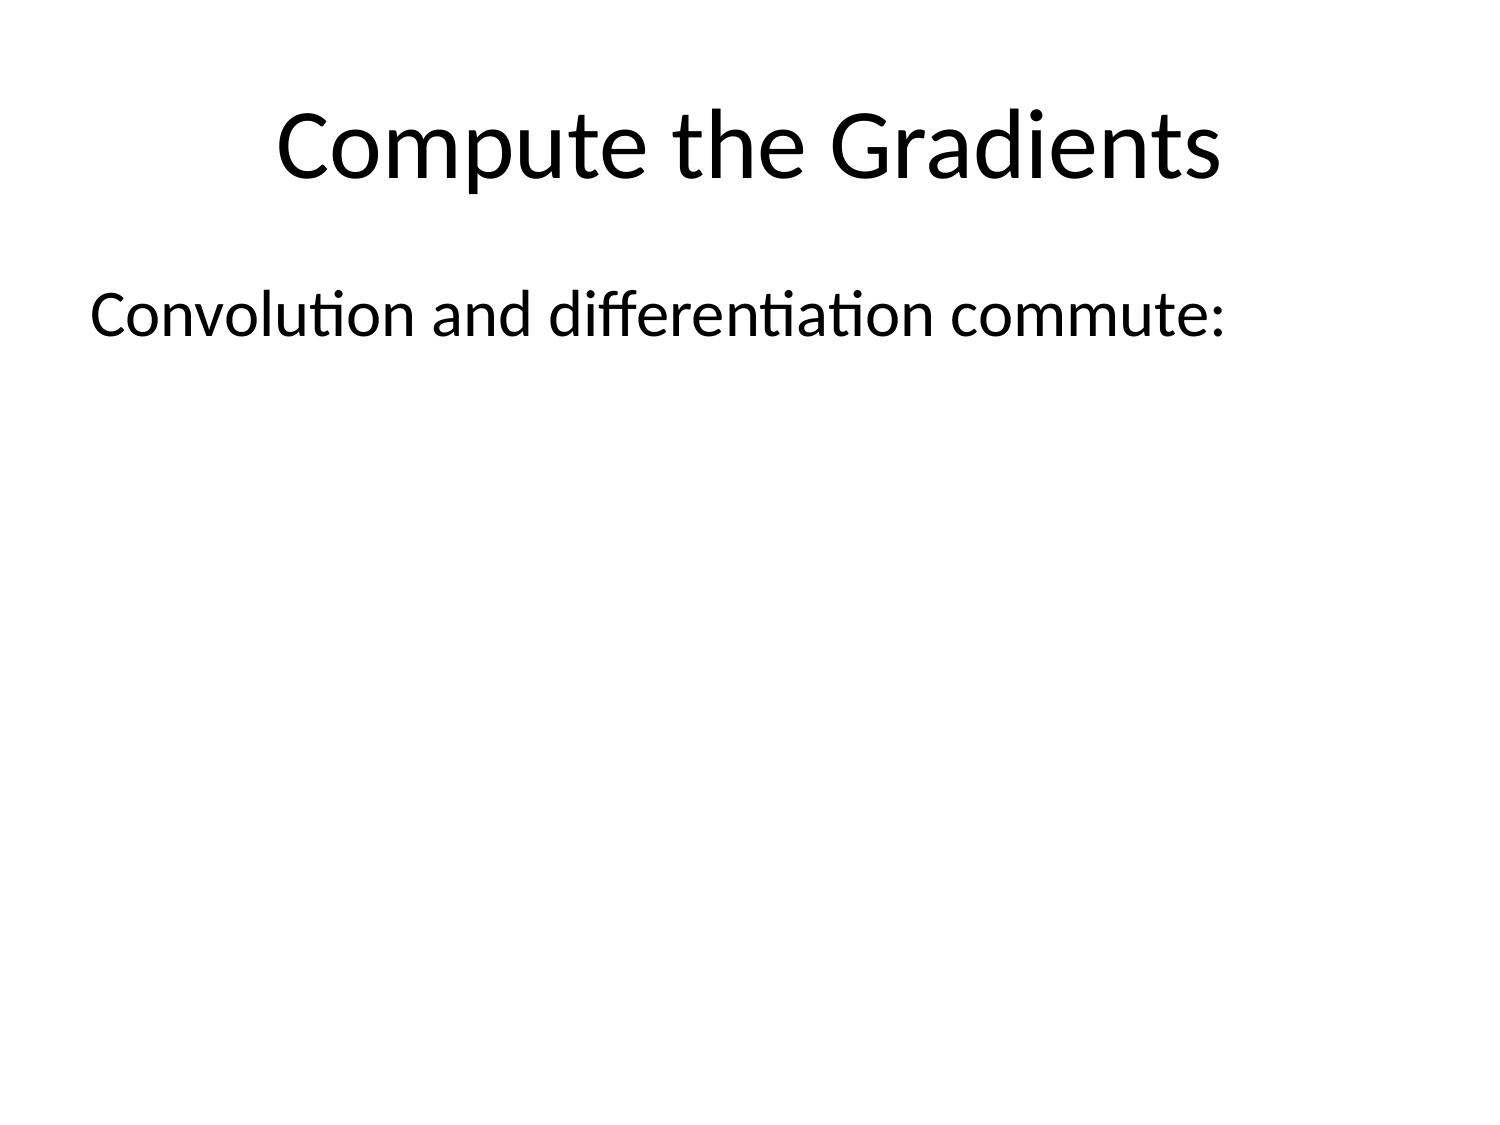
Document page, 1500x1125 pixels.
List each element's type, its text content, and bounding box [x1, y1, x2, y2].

title Compute the Gradients [75, 45, 1425, 233]
